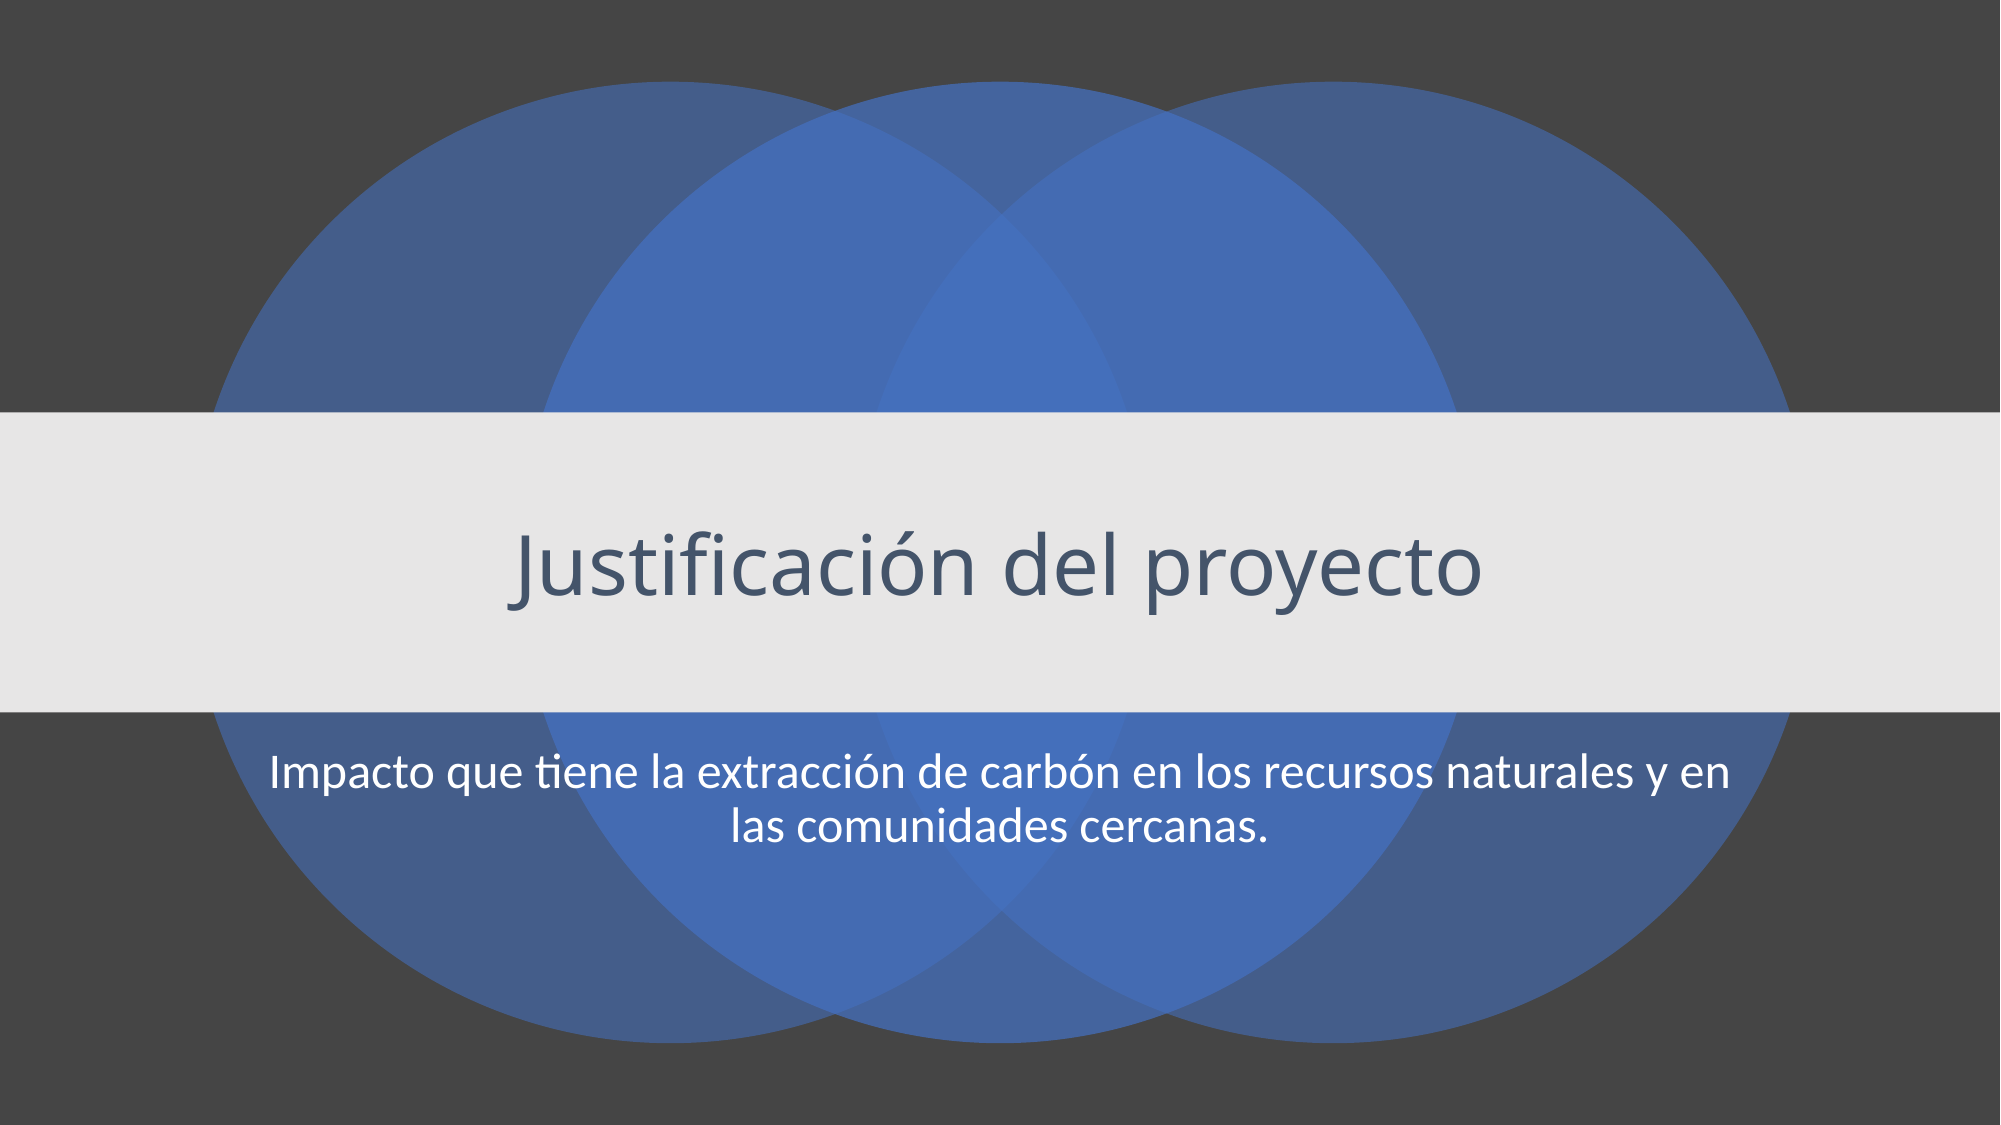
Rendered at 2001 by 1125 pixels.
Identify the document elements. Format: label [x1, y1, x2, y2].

text_box [0, 411, 189, 713]
text_box [1814, 411, 2000, 713]
text_box [189, 81, 1814, 1044]
